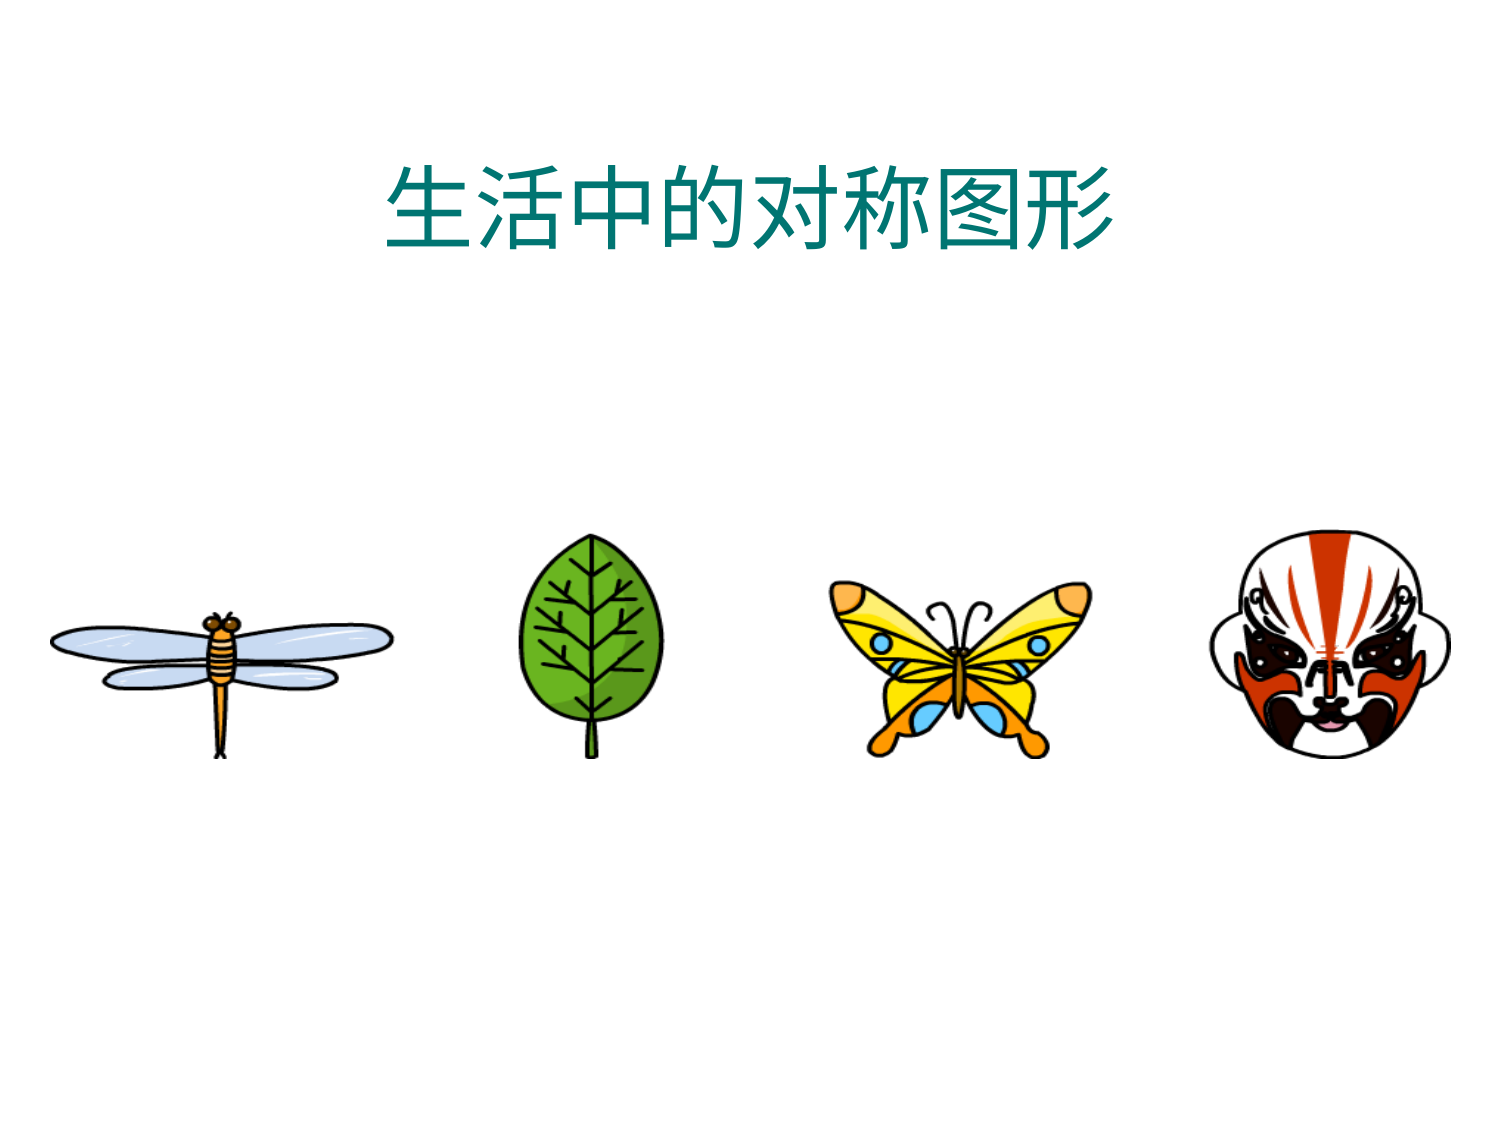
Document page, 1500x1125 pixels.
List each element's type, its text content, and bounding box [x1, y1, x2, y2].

title 生活中的对称图形 [49, 112, 1451, 301]
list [49, 529, 1451, 759]
